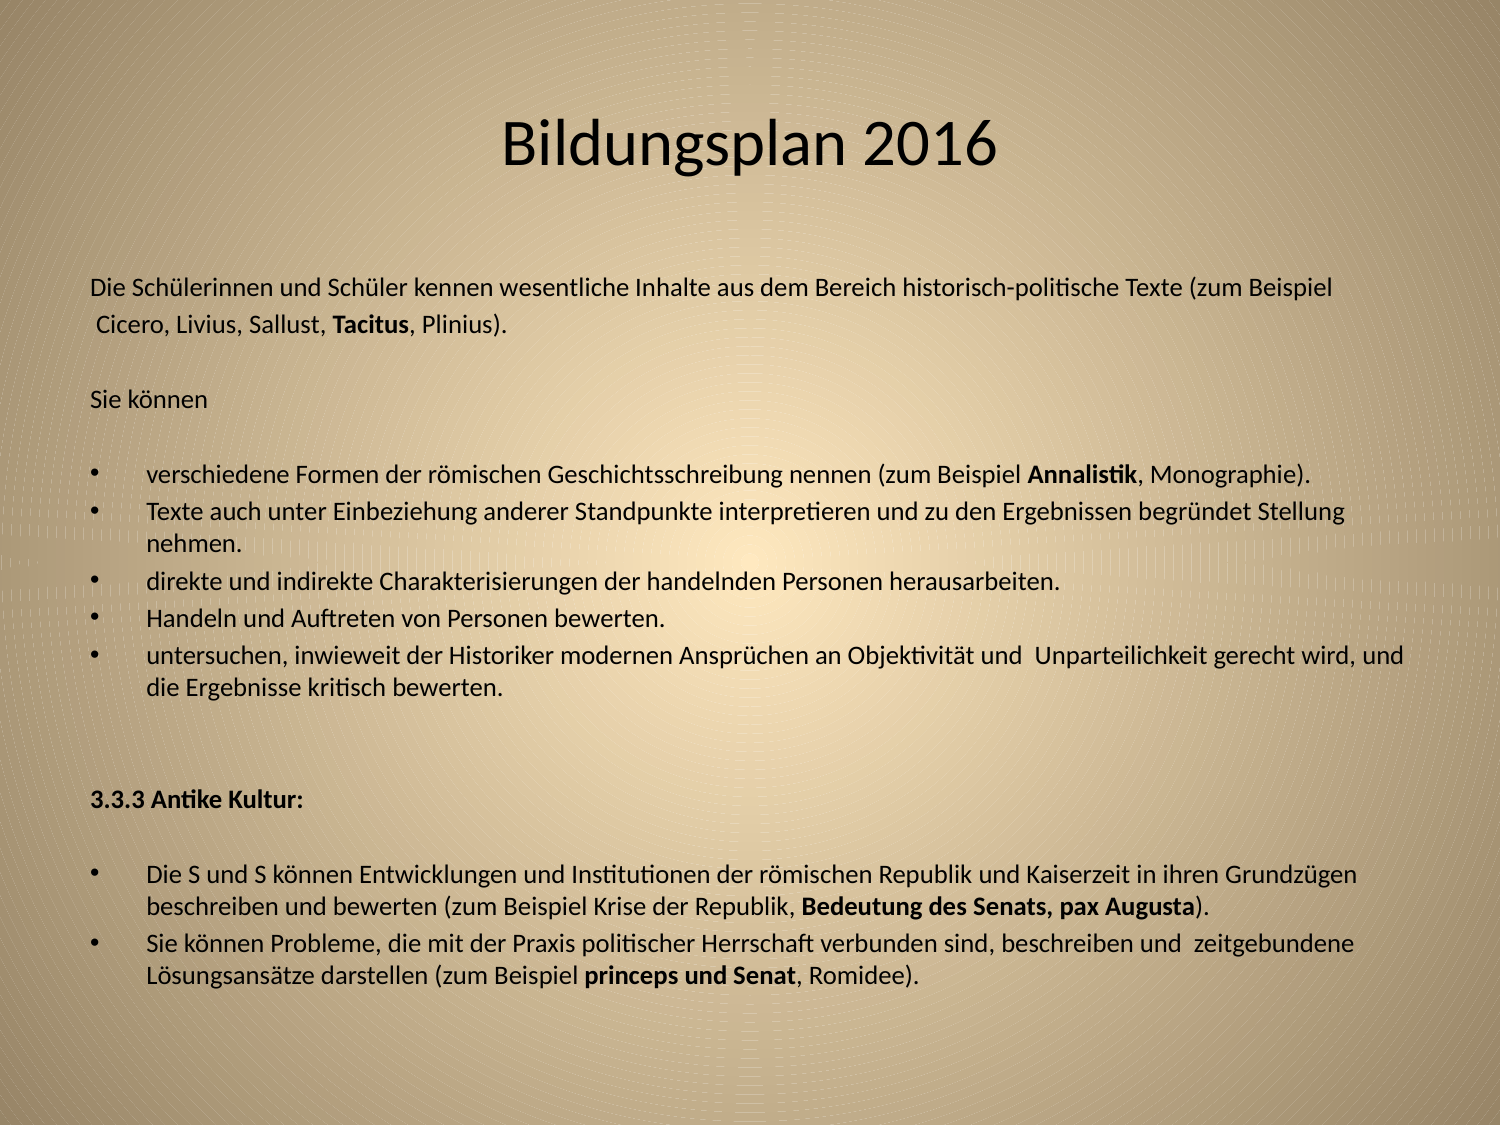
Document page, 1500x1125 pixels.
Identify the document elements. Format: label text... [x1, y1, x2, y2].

list Die Schülerinnen und Schüler kennen wesentliche Inhalte aus dem Bereich historisch-politische Texte (zum Beispiel Cicero, Livius, Sallust, Tacitus, Plinius). Sie können verschiedene Formen der römischen Geschichtsschreibung nennen (zum Beispiel Annalistik, Monographie). Texte auch unter Einbeziehung anderer Standpunkte interpretieren und zu den Ergebnissen begründet Stellung nehmen. direkte und indirekte Charakterisierungen der handelnden Personen herausarbeiten. Handeln und Auftreten von Personen bewerten. untersuchen, inwieweit der Historiker modernen Ansprüchen an Objektivität und Unparteilichkeit gerecht wird, und die Ergebnisse kritisch bewerten. 3.3.3 Antike Kultur: Die S und S können Entwicklungen und Institutionen der römischen Republik und Kaiserzeit in ihren Grundzügen beschreiben und bewerten (zum Beispiel Krise der Republik, Bedeutung des Senats, pax Augusta). Sie können Probleme, die mit der Praxis politischer Herrschaft verbunden sind, beschreiben und zeitgebundene Lösungsansätze darstellen (zum Beispiel princeps und Senat, Romidee). [75, 262, 1425, 1005]
title Bildungsplan 2016 [75, 45, 1425, 233]
